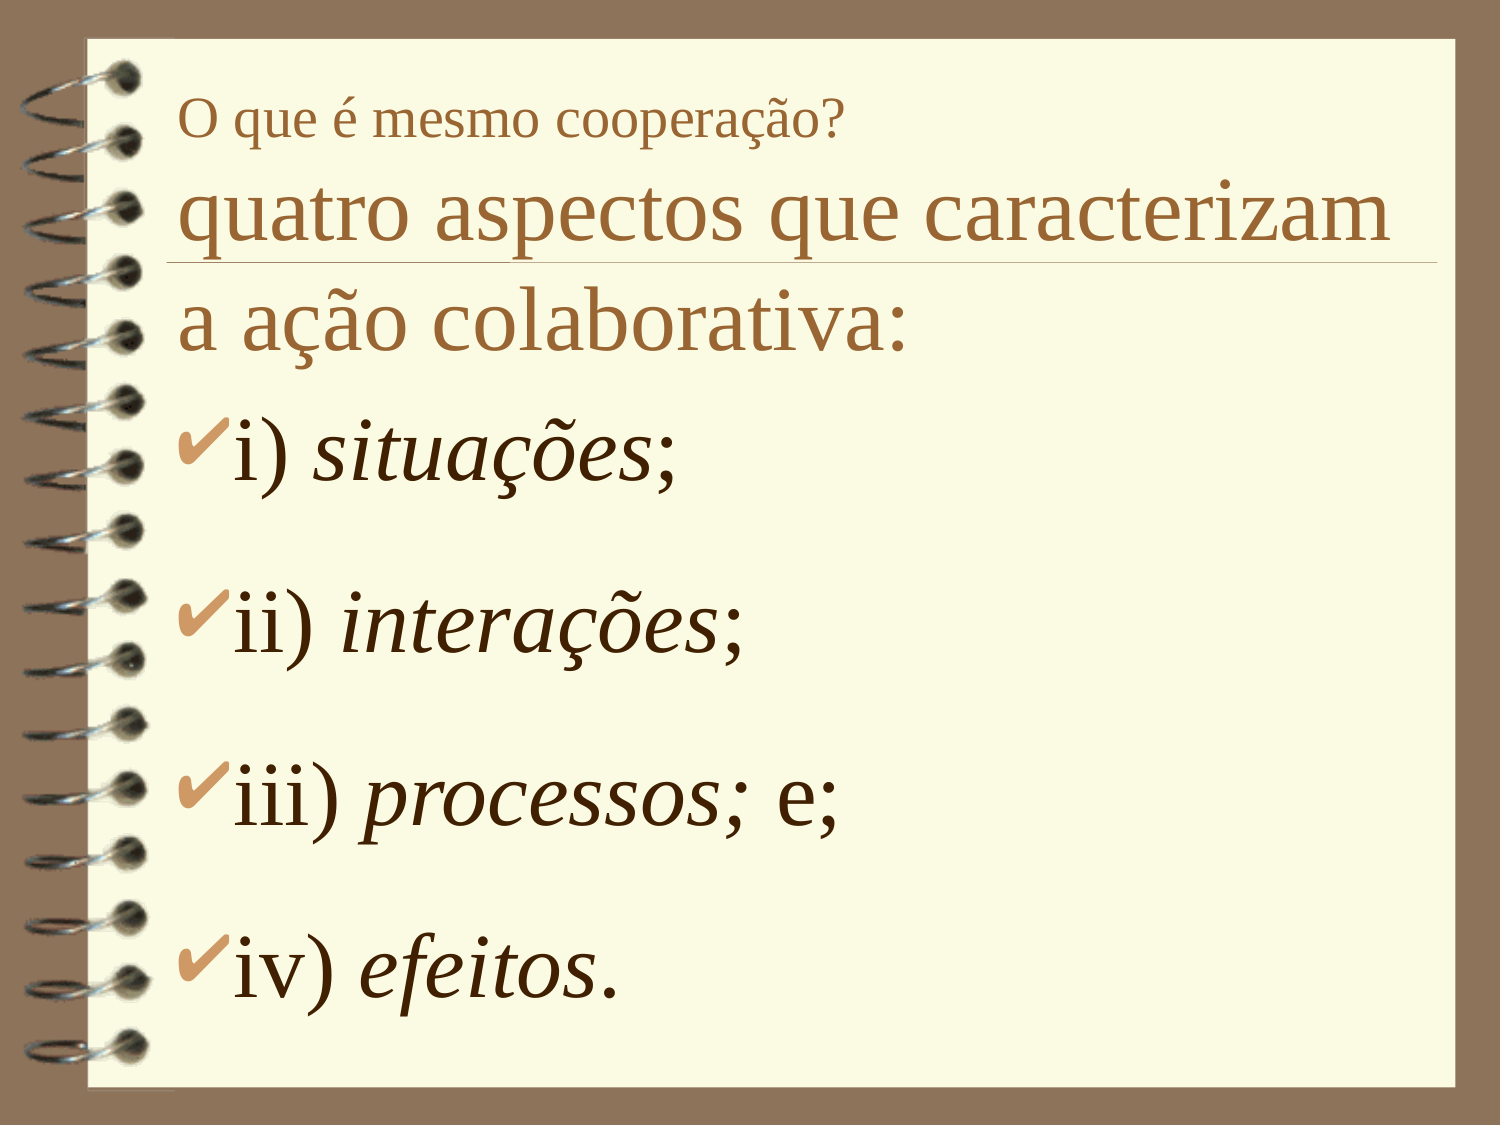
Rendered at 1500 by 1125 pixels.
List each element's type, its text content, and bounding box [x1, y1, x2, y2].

list i) situações; ii) interações; iii) processos; e; iv) efeitos. [162, 337, 1438, 1013]
title O que é mesmo cooperação? quatro aspectos que caracterizam a ação colaborativa: [162, 74, 1438, 263]
picture [0, 0, 175, 1125]
